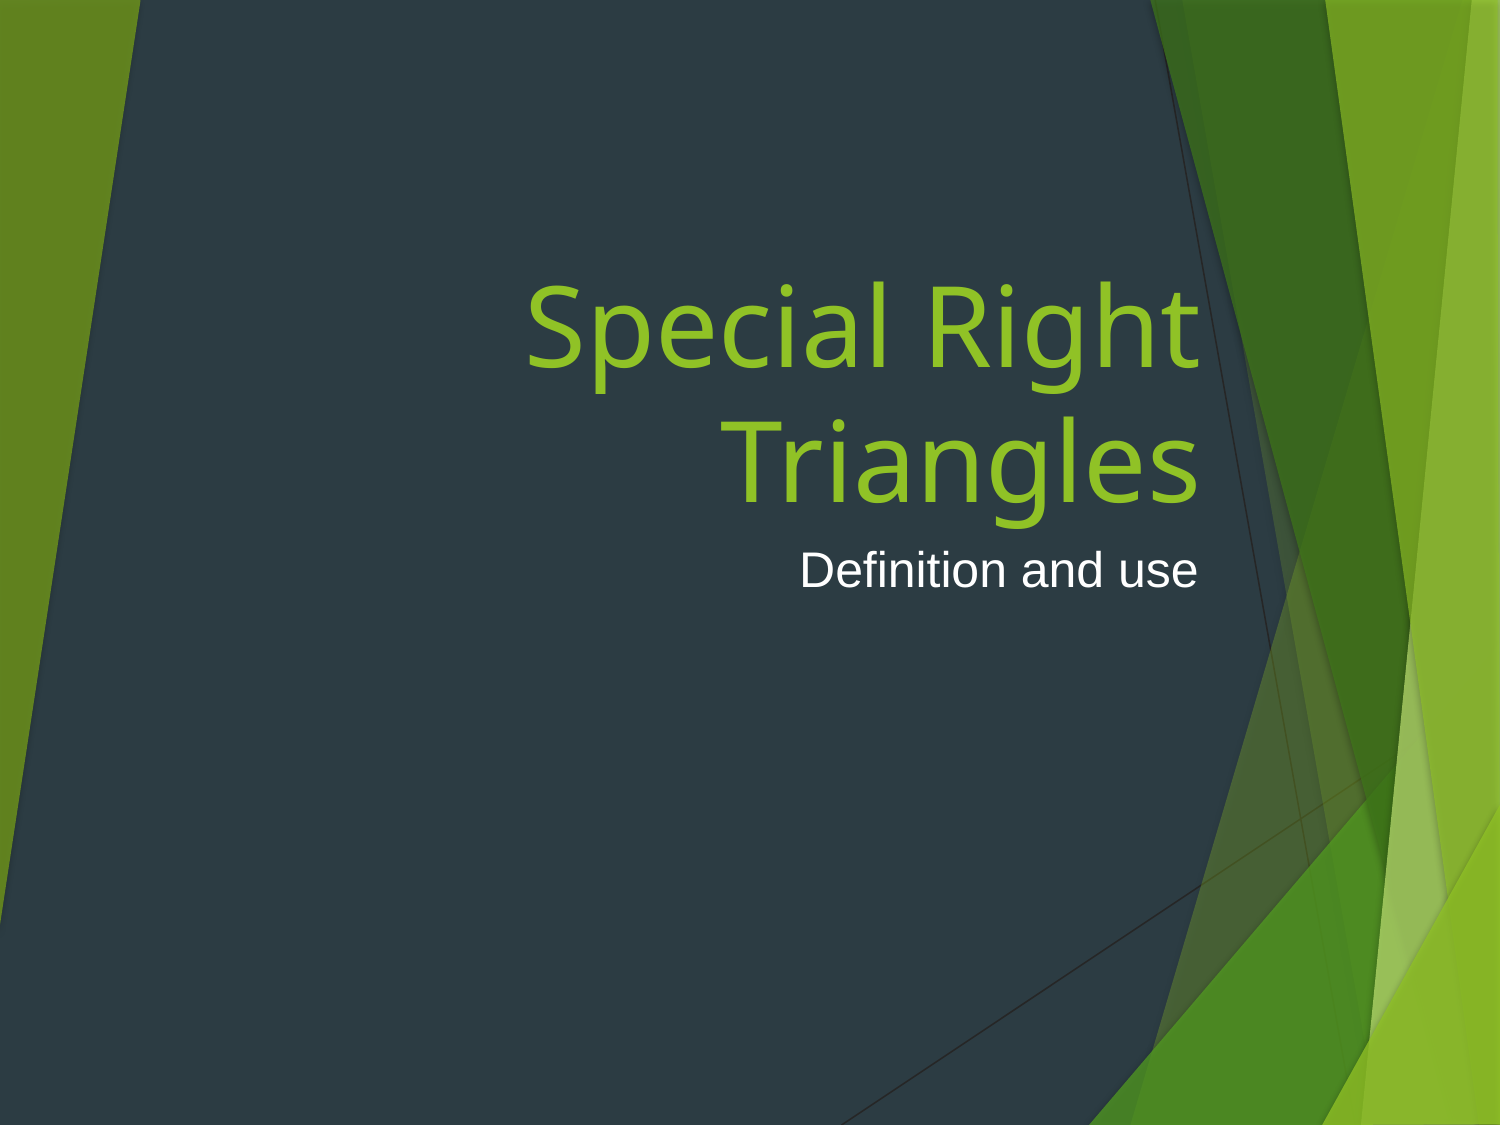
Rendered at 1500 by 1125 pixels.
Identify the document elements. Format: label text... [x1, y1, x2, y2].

text_box Definition and use [784, 530, 1214, 606]
title Special Right Triangles [91, 262, 1217, 533]
